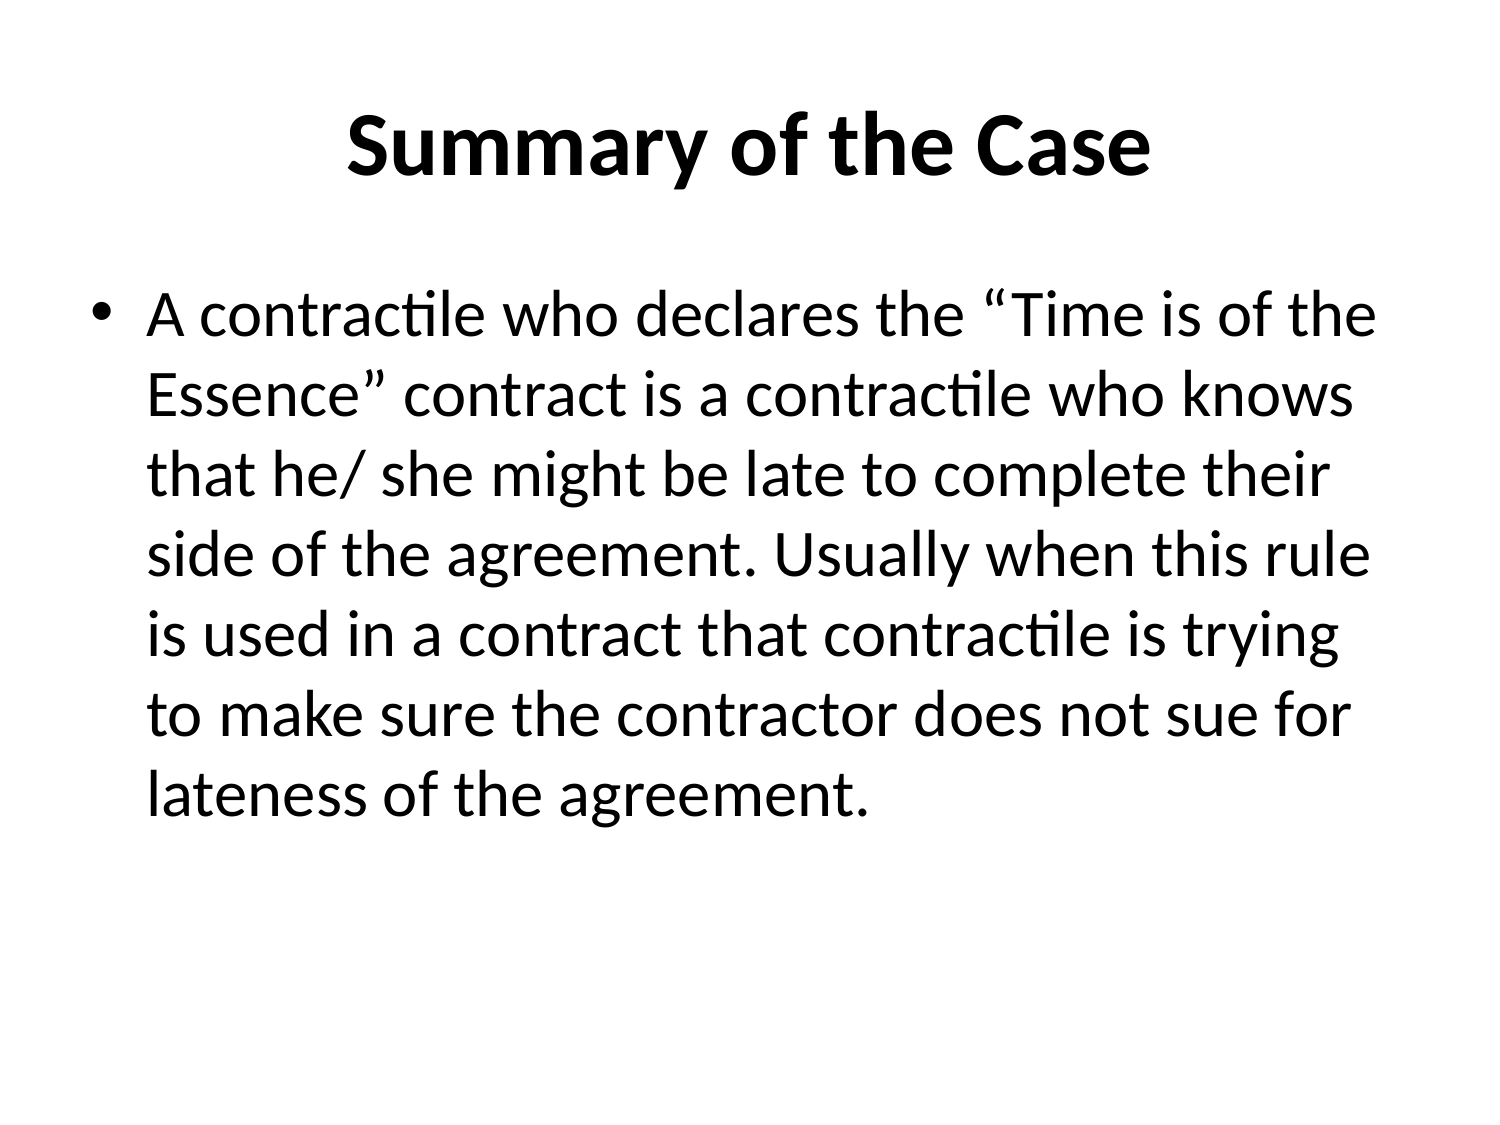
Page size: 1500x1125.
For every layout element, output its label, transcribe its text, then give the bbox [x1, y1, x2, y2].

title Summary of the Case [75, 45, 1425, 233]
list A contractile who declares the “Time is of the Essence” contract is a contractile who knows that he/ she might be late to complete their side of the agreement. Usually when this rule is used in a contract that contractile is trying to make sure the contractor does not sue for lateness of the agreement. [75, 262, 1425, 1005]
